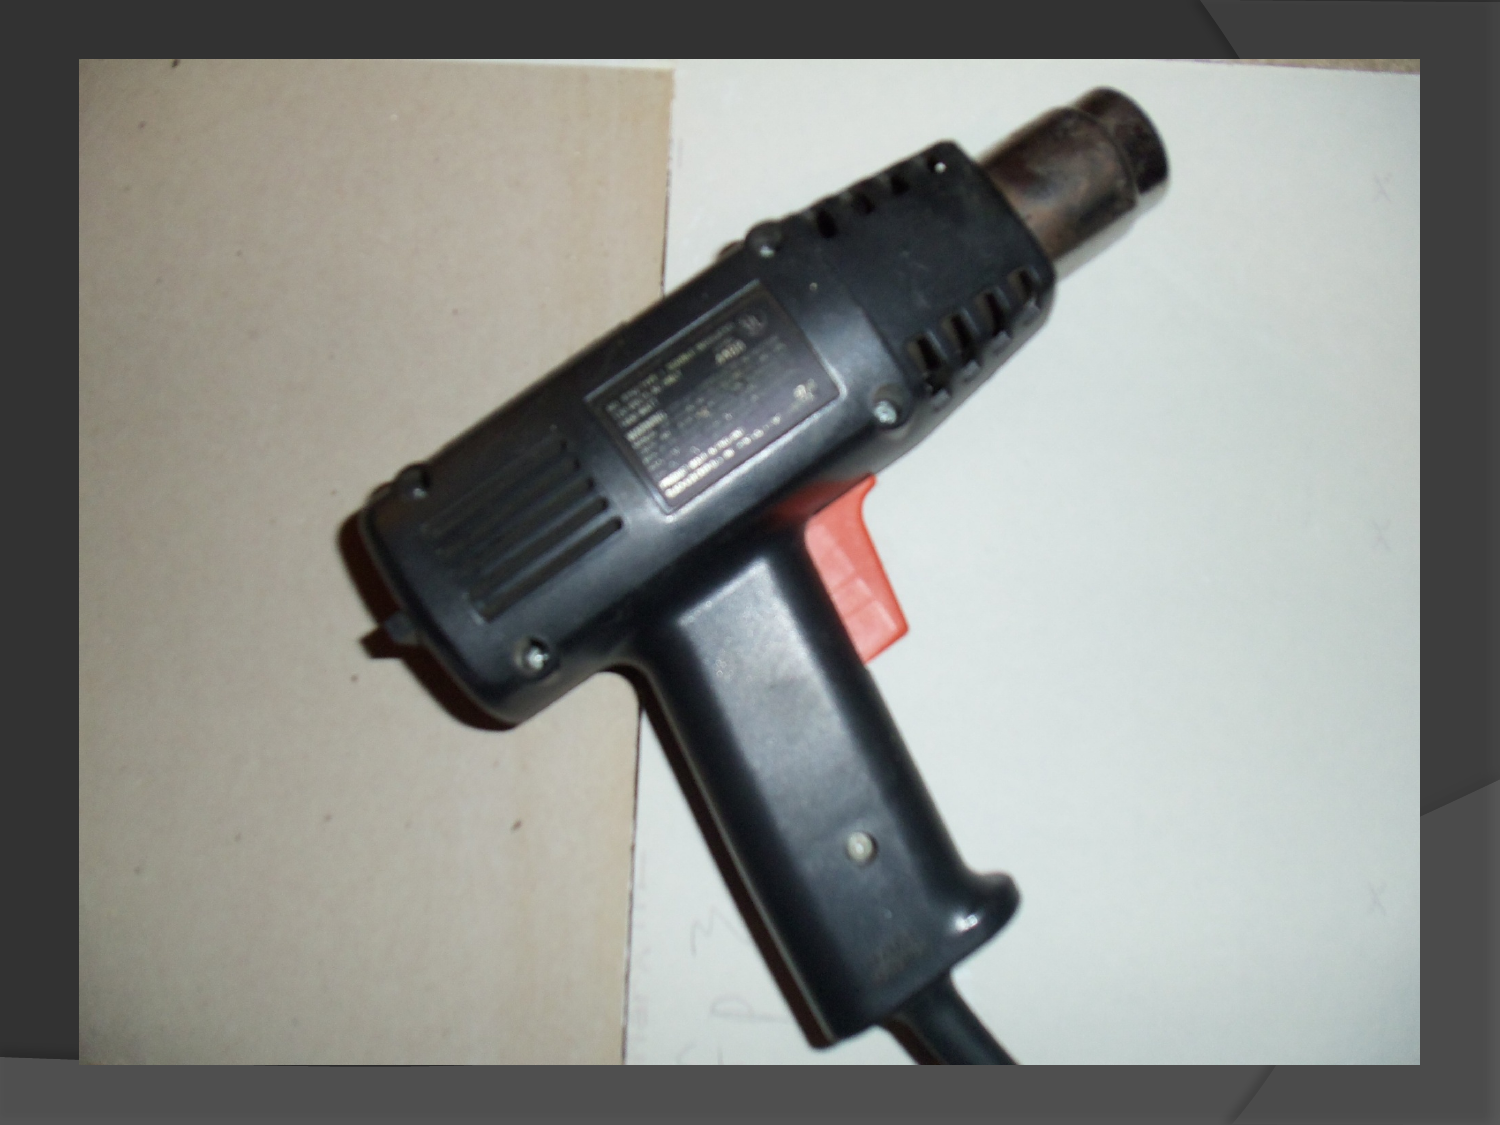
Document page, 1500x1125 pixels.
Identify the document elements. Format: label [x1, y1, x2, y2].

picture [79, 59, 1421, 1066]
